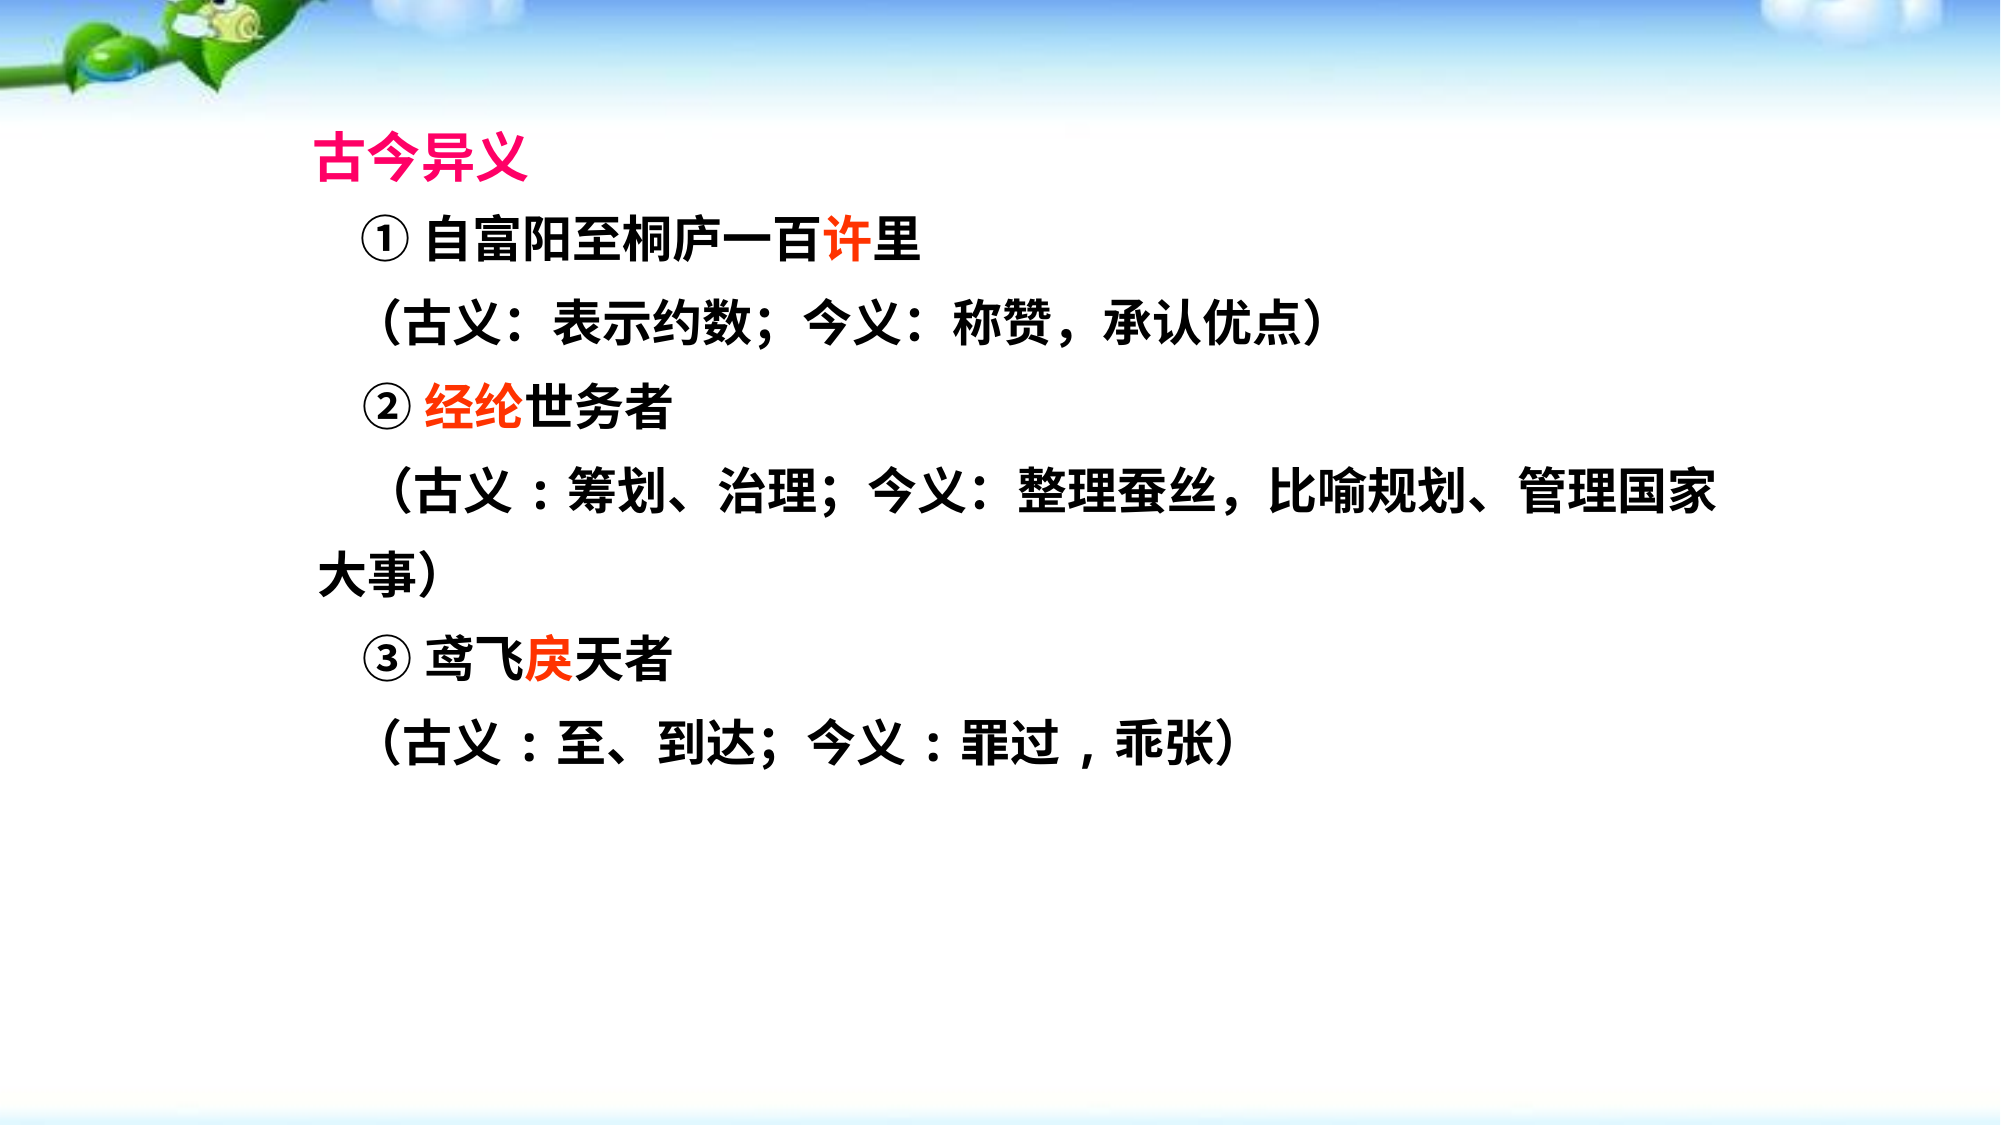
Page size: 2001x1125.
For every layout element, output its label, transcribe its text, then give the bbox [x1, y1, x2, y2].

picture [0, 0, 2001, 1125]
text_box 古今异义 [297, 90, 545, 196]
text_box ①自富阳至桐庐一百许里 （古义：表示约数；今义：称赞，承认优点） ②经纶世务者 （古义:筹划、治理；今义：整理蚕丝，比喻规划、管理国家大事） ③鸢飞戾天者 （古义:至、到达；今义:罪过,乖张） [303, 172, 1750, 849]
